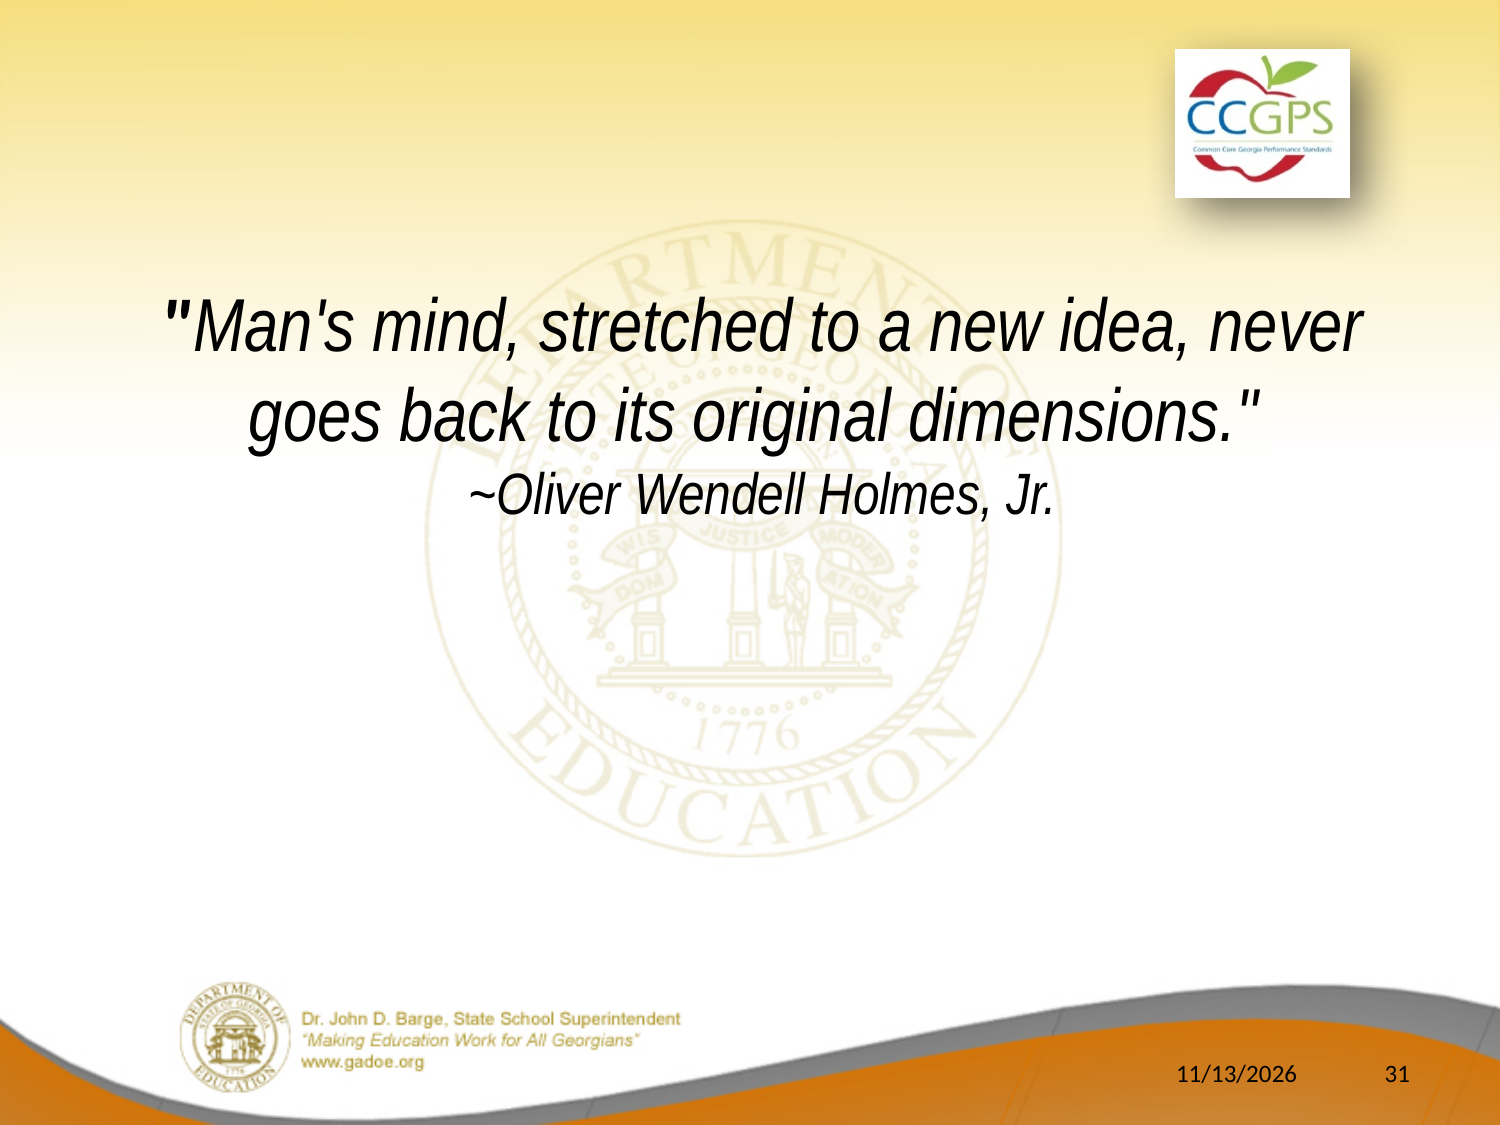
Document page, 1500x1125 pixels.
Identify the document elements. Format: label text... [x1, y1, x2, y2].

picture [0, 0, 1500, 1125]
title "Man's mind, stretched to a new idea, never goes back to its original dimensions." ~Oliver Wendell Holmes, Jr. [87, 412, 1438, 601]
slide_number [1137, 1042, 1313, 1103]
slide_number 31 [1325, 1042, 1425, 1103]
